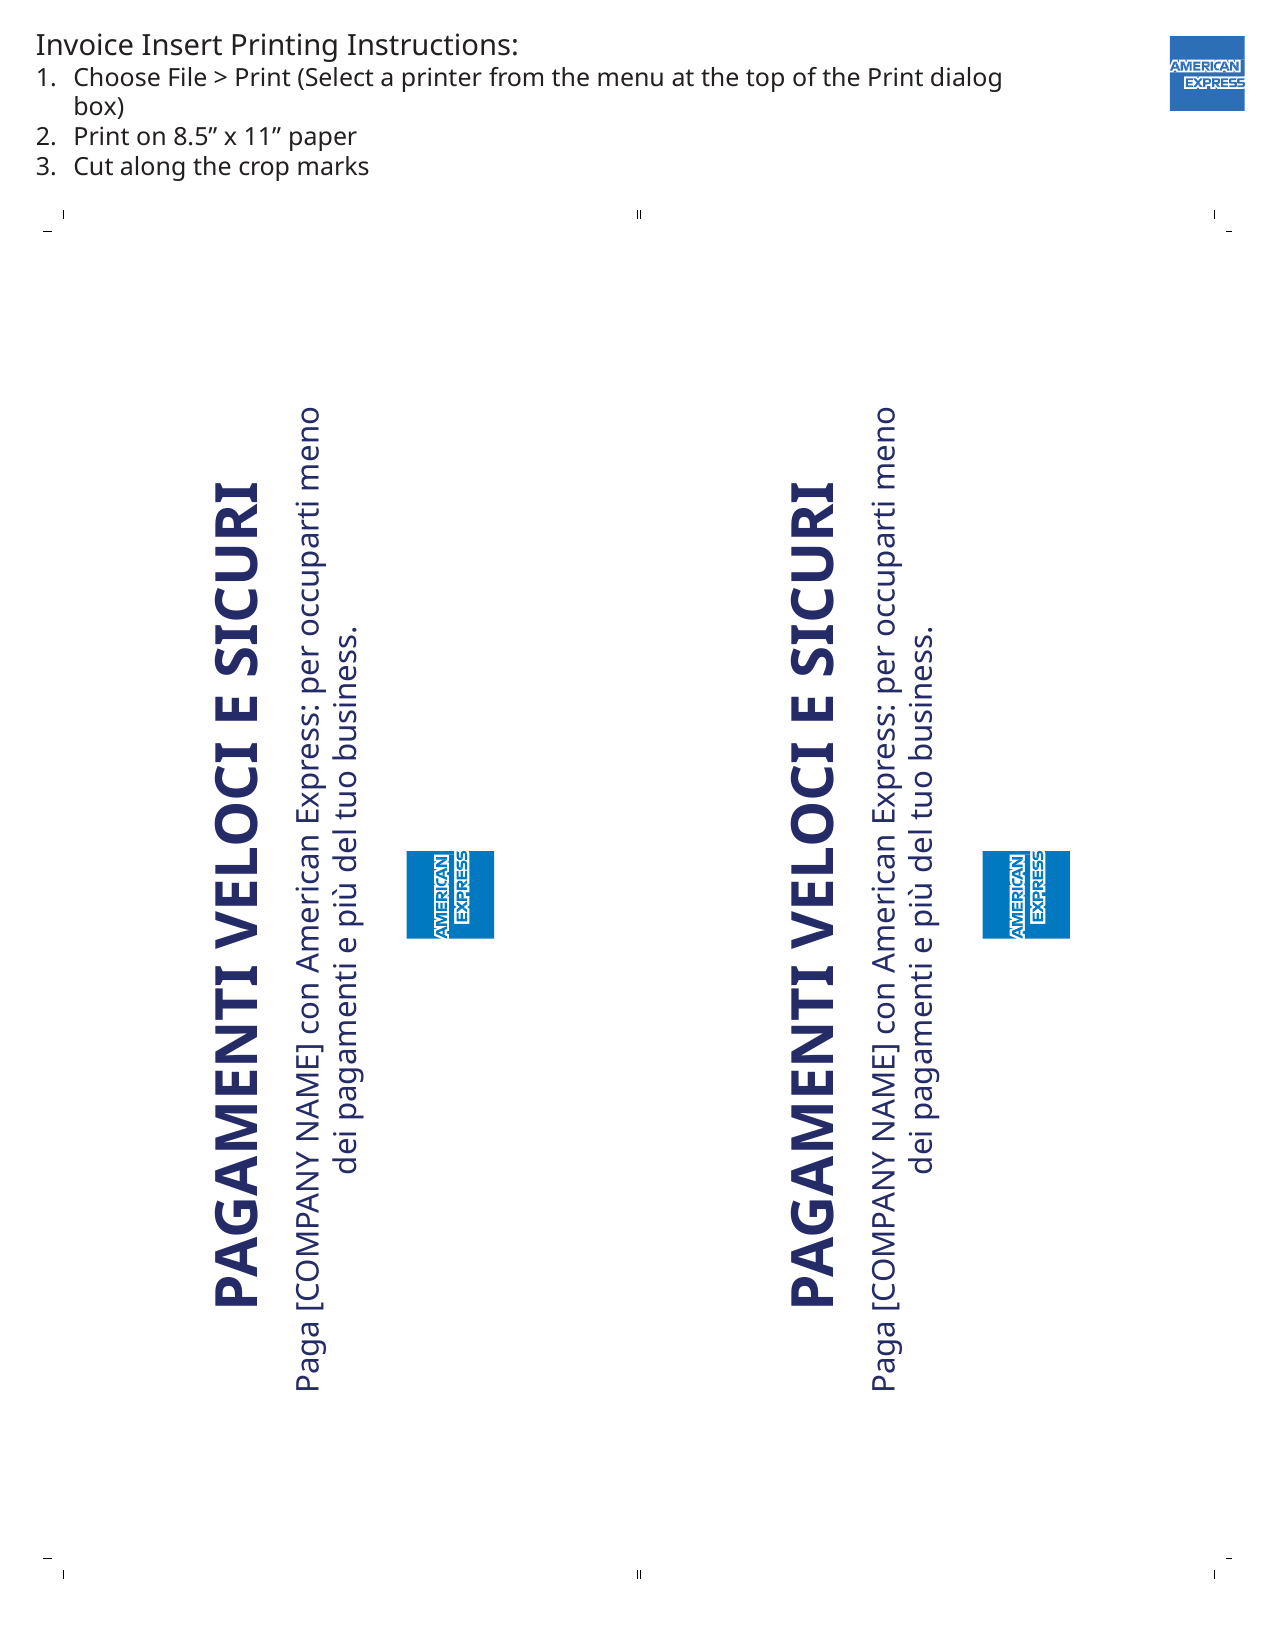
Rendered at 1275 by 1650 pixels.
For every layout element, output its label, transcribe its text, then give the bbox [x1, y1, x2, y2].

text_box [767, 288, 1071, 1504]
text_box Invoice Insert Printing Instructions: Choose File > Print (Select a printer from the menu at the top of the Print dialog box) Print on 8.5” x 11” paper Cut along the crop marks [33, 25, 1016, 181]
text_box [191, 288, 495, 1504]
